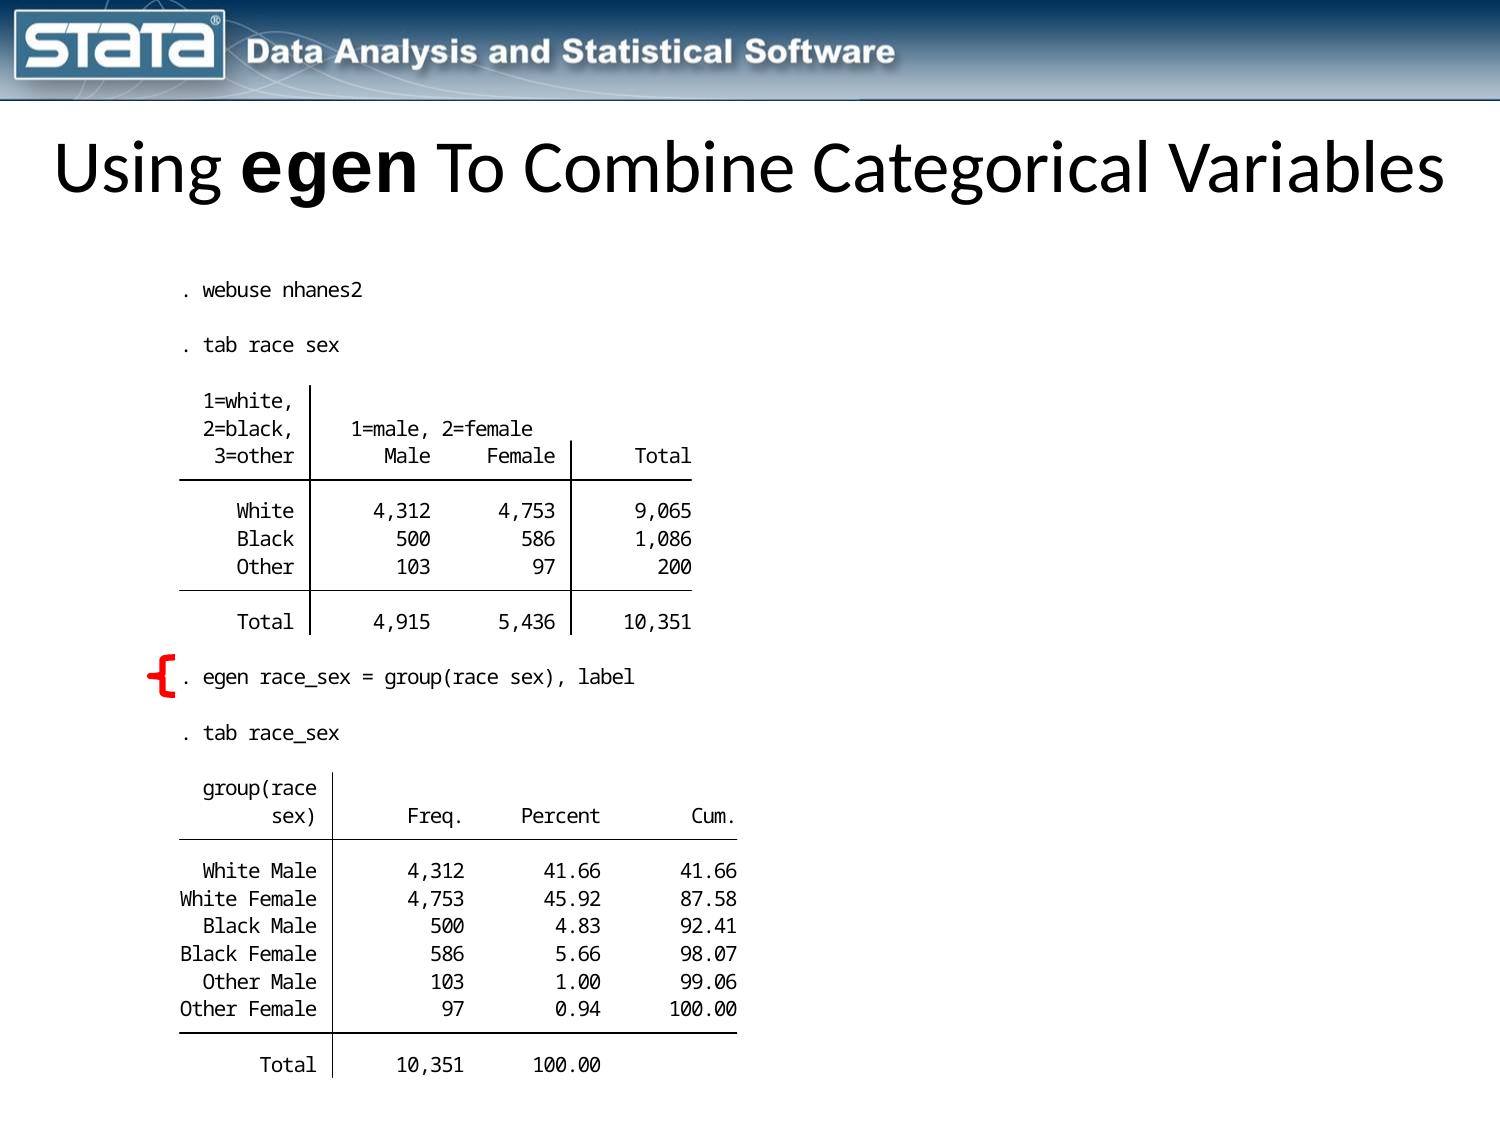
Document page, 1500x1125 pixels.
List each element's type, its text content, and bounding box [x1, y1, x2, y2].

picture [174, 274, 776, 1078]
text_box [149, 656, 169, 696]
picture [0, 0, 1500, 99]
title Using egen To Combine Categorical Variables [0, 99, 1500, 225]
